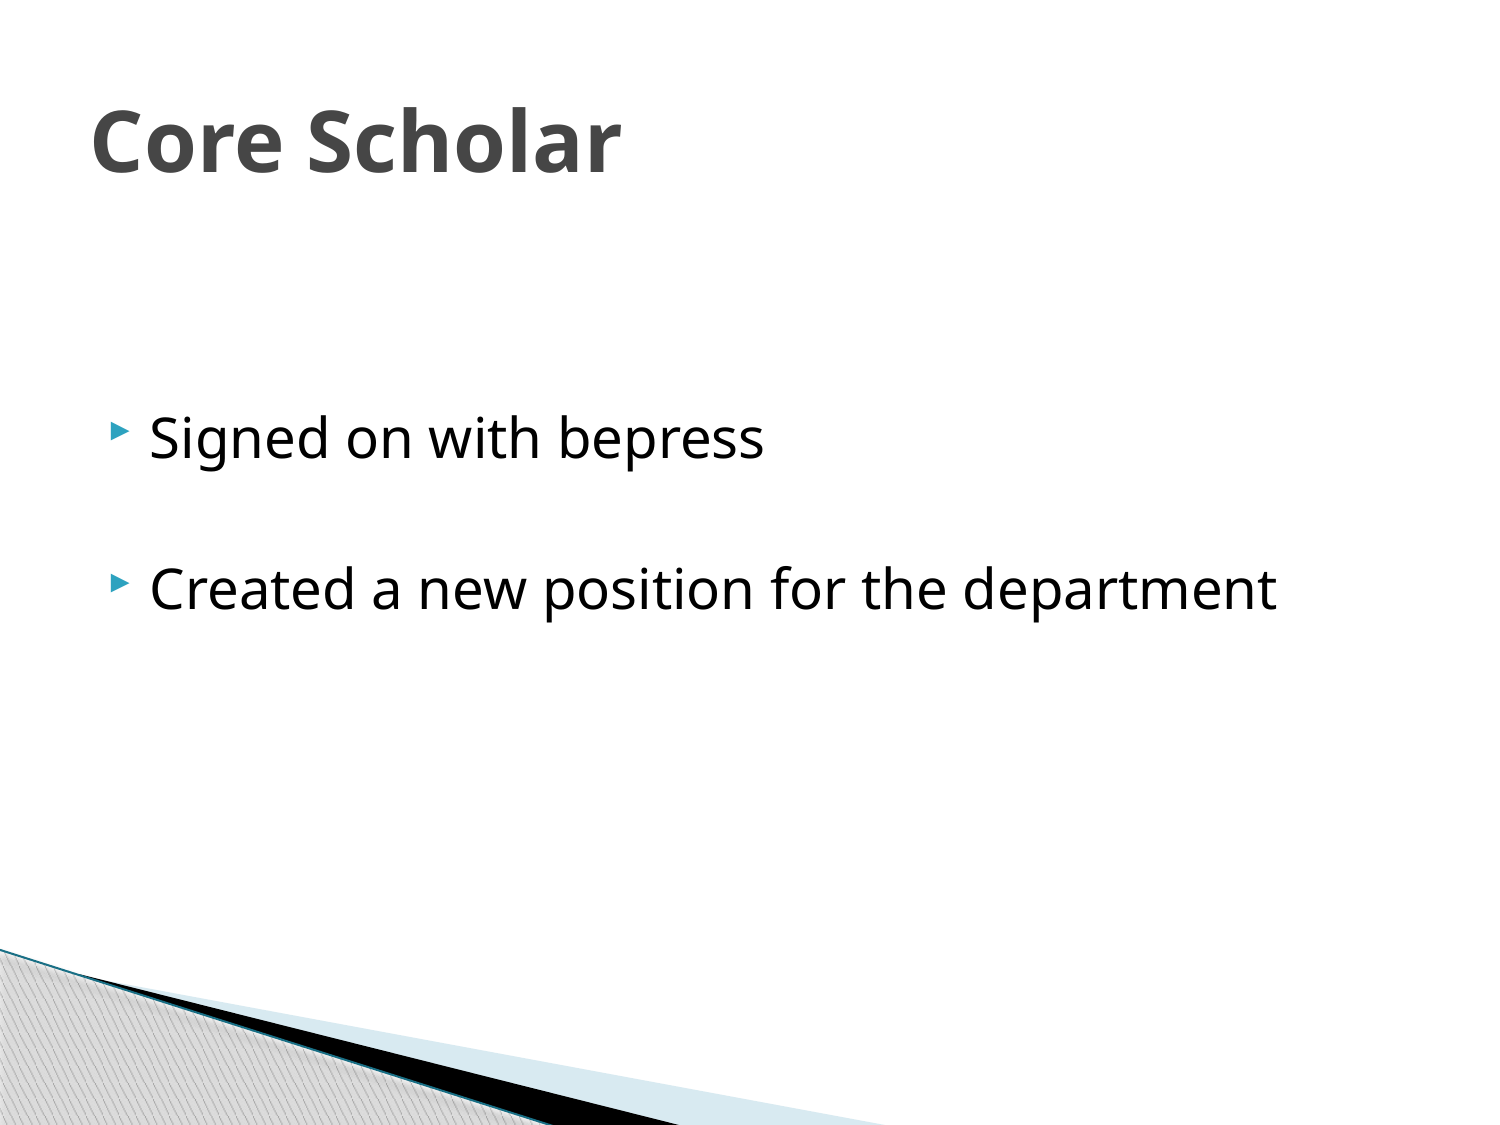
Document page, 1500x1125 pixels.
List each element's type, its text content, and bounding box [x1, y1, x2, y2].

title Core Scholar [75, 45, 1425, 233]
list Signed on with bepress Created a new position for the department [75, 243, 1425, 986]
